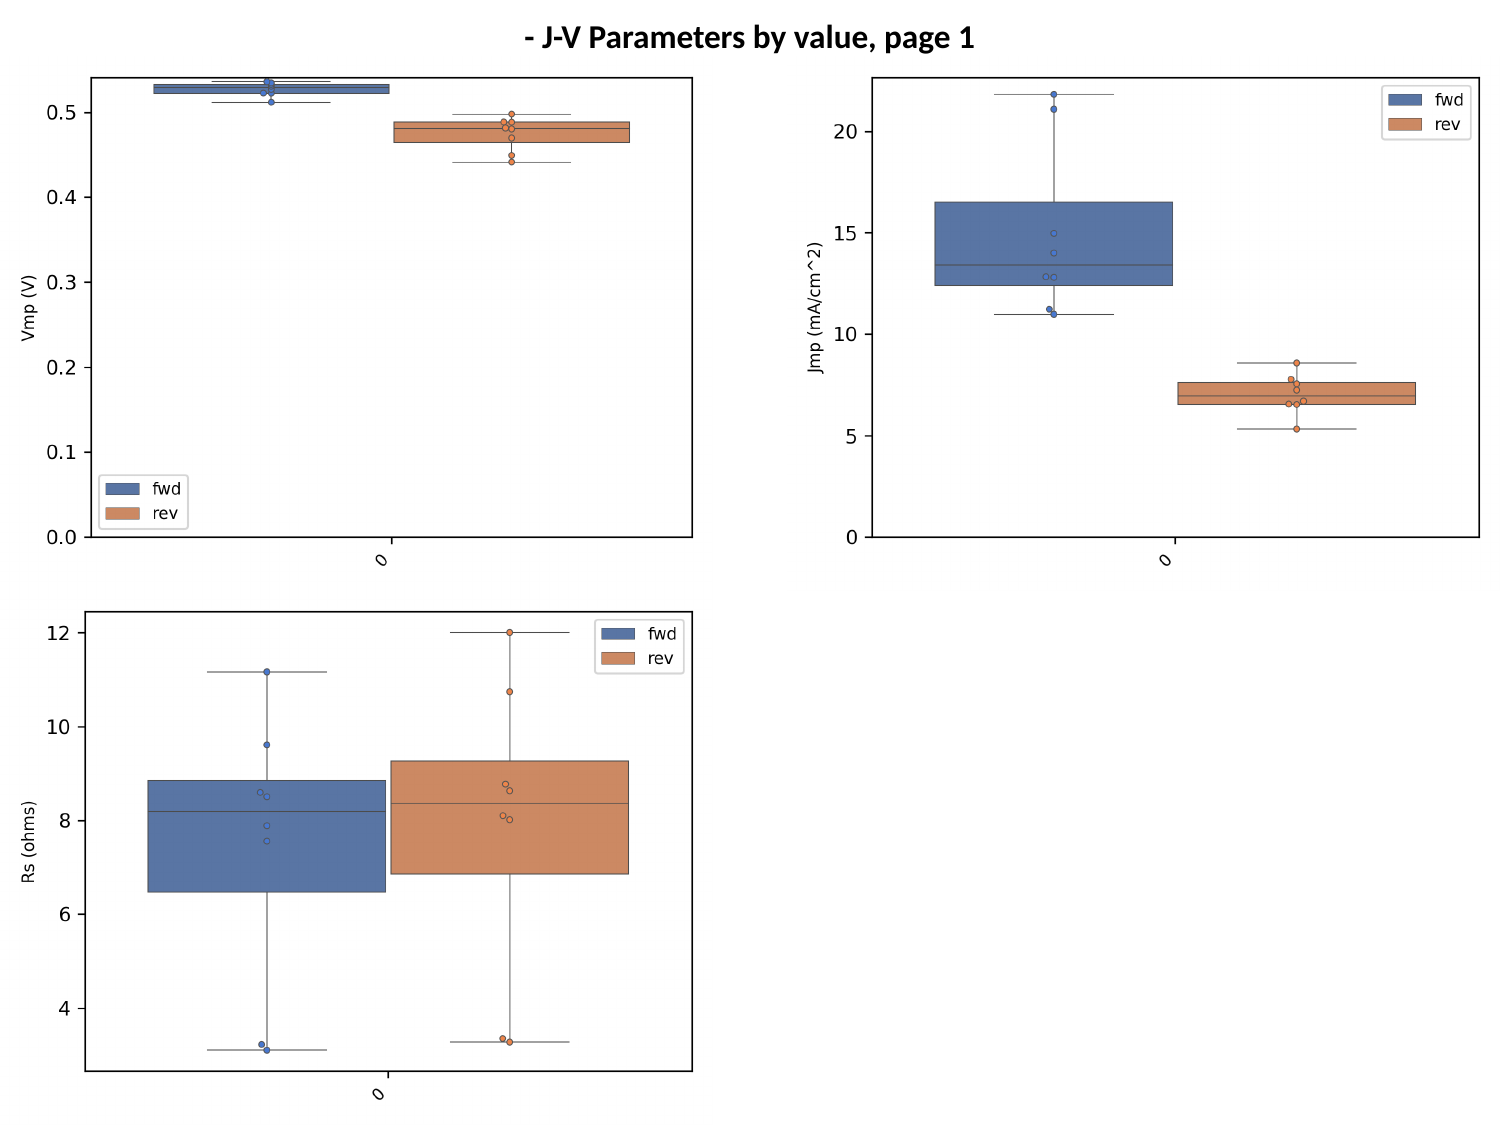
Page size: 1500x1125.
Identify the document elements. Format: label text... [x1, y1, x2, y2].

picture [0, 56, 713, 1125]
picture [787, 56, 1500, 591]
title - J-V Parameters by value, page 1 [0, 0, 1500, 75]
